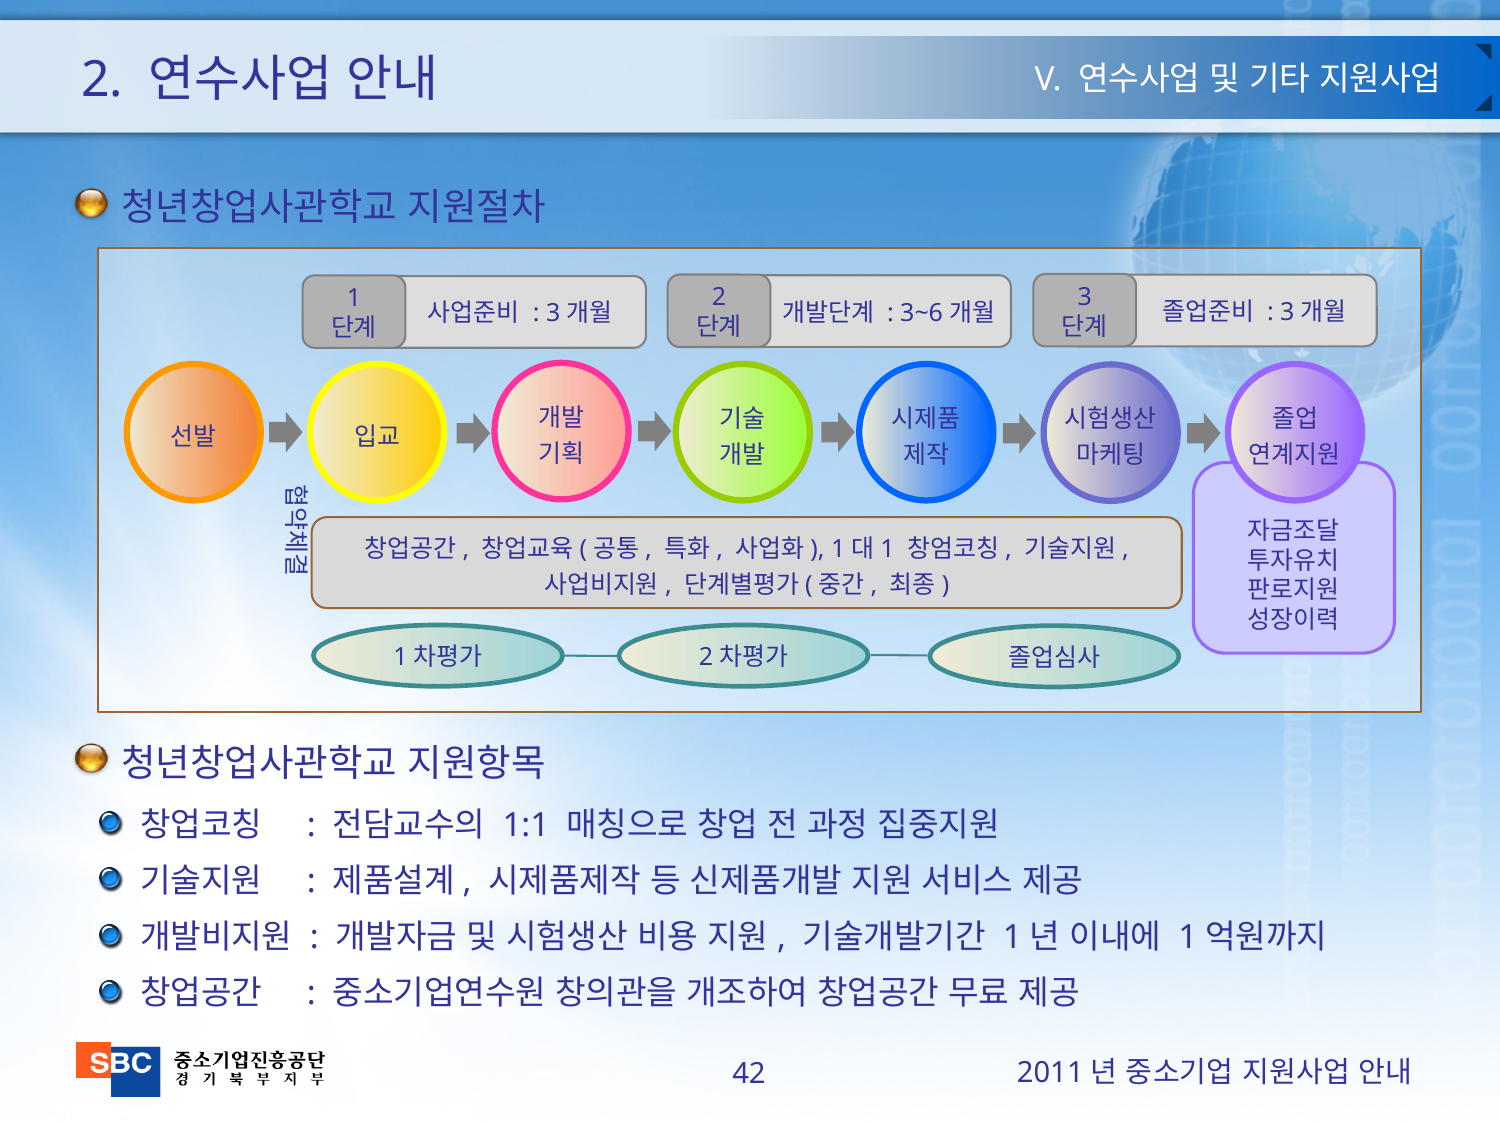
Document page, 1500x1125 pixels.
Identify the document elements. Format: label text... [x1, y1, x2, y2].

text_box V. 연수사업 및 기타 지원사업 [1011, 49, 1457, 105]
text_box 2. 연수사업 안내 [66, 38, 454, 114]
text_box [98, 248, 1422, 713]
text_box 창업코칭 : 전담교수의 1:1 매칭으로 창업 전 과정 집중지원 기술지원 : 제품설계, 시제품제작 등 신제품개발 지원 서비스 제공 개발비지원 : 개발자금 및 시험생산 비용 지원, 기술개발기간 1년 이내에 1억원까지 창업공간 : 중소기업연수원 창의관을 개조하여 창업공간 무료 제공 [81, 787, 1424, 1019]
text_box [71, 726, 716, 787]
picture [0, 0, 1500, 1125]
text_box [71, 170, 716, 231]
